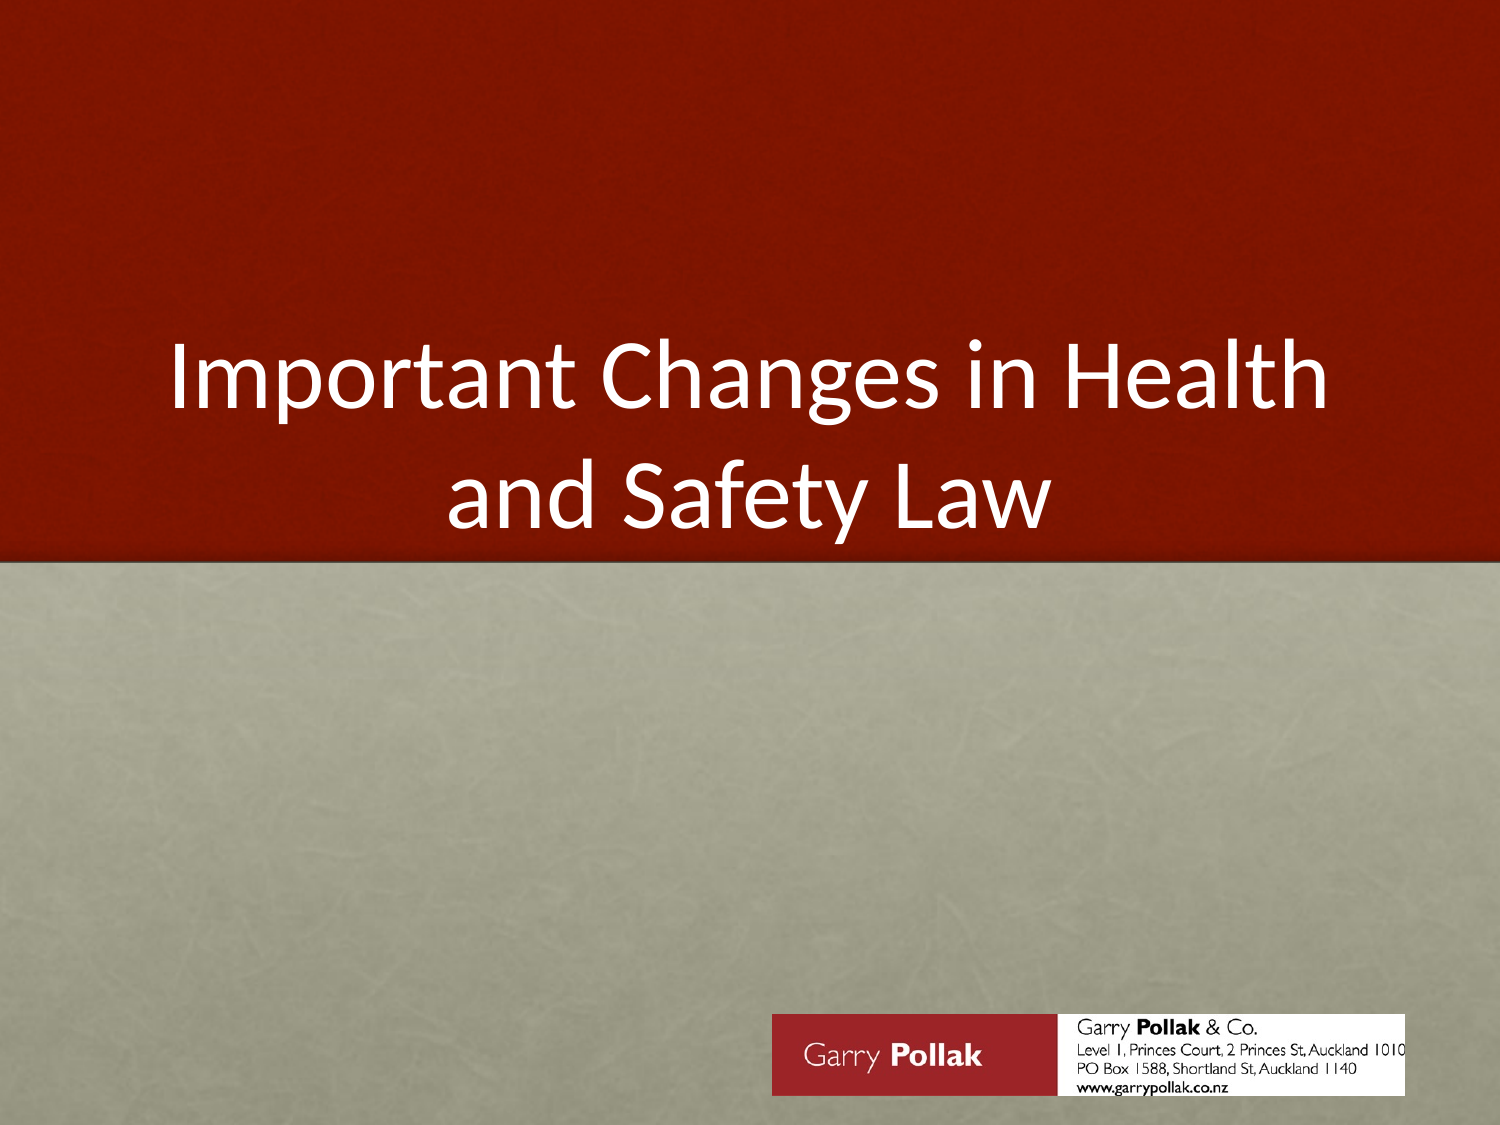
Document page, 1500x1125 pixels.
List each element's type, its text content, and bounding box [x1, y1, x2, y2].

picture [0, 541, 1500, 1125]
title Important Changes in Health and Safety Law [127, 314, 1372, 556]
